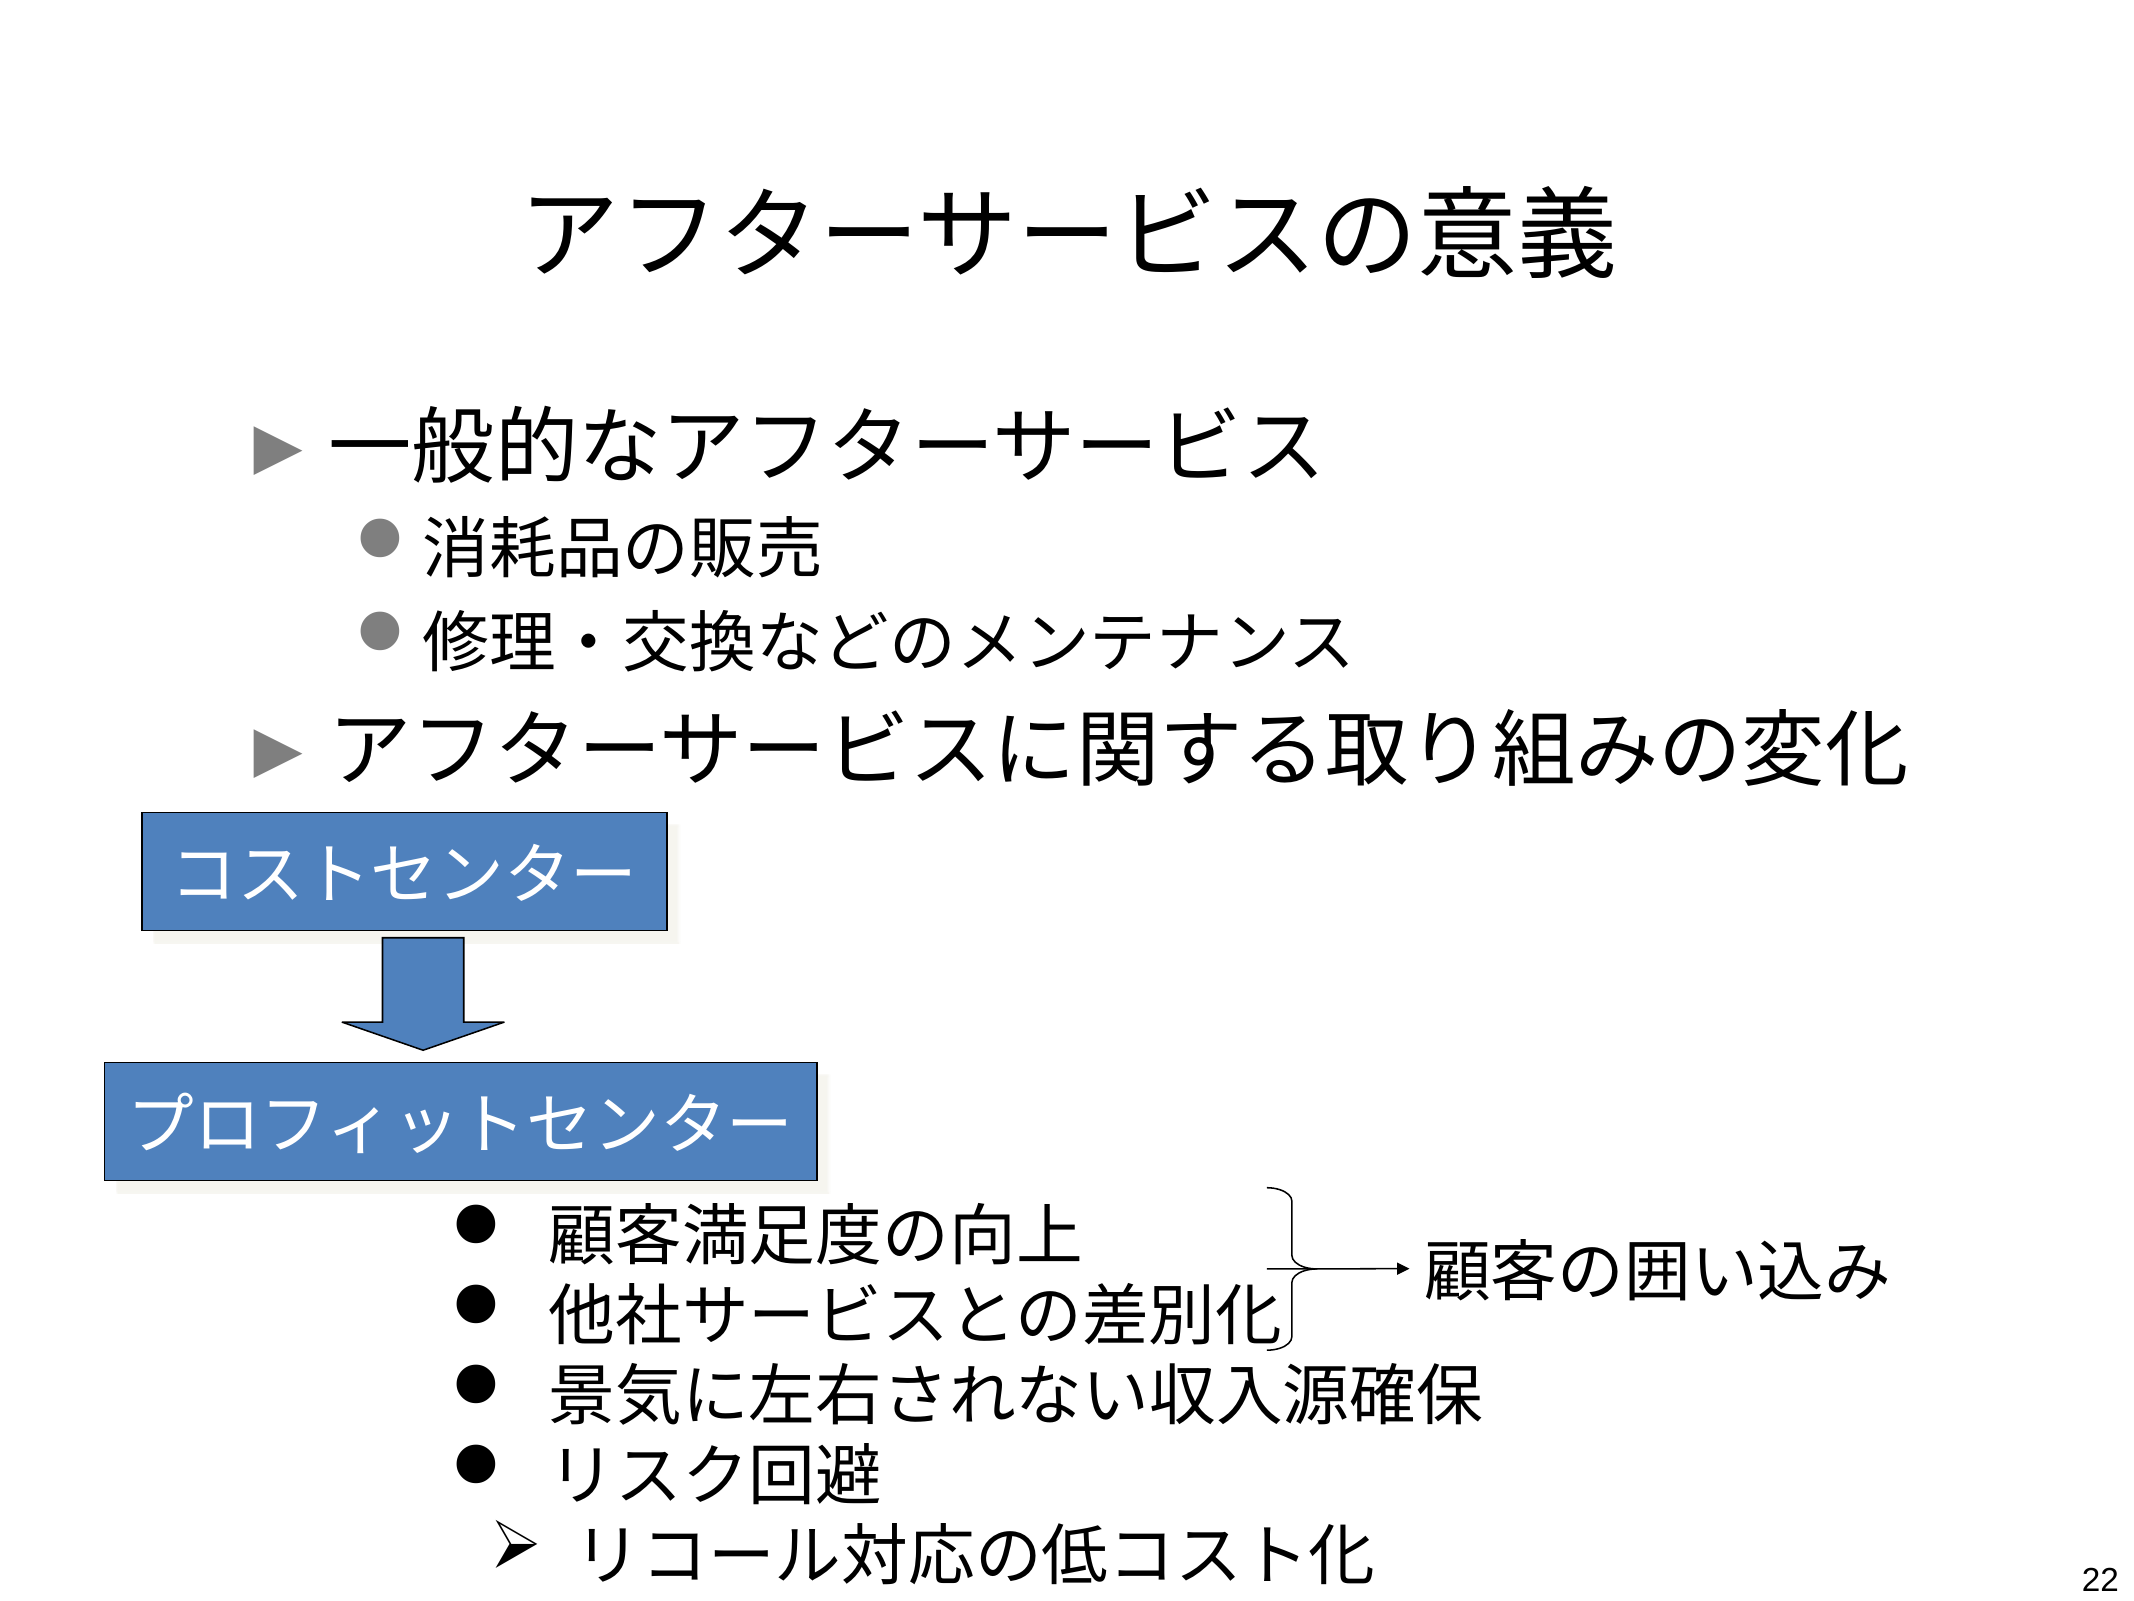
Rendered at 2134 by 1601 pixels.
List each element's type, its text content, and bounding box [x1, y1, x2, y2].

text_box プロフィットセンター [104, 1062, 817, 1181]
text_box [341, 937, 505, 1051]
title アフターサービスの意義 [62, 107, 2075, 351]
text_box 顧客の囲い込み [1409, 1221, 1907, 1316]
text_box 顧客満足度の向上 他社サービスとの差別化 景気に左右されない収入源確保 リスク回避 リコール対応の低コスト化 [436, 1185, 1498, 1601]
list 一般的なアフターサービス 消耗品の販売 修理・交換などのメンテナンス アフターサービスに関する取り組みの変化 [62, 351, 2075, 838]
slide_number 22 [1635, 1549, 2134, 1601]
text_box [1266, 1187, 1308, 1268]
text_box [1266, 1270, 1308, 1351]
text_box コストセンター [141, 812, 667, 931]
